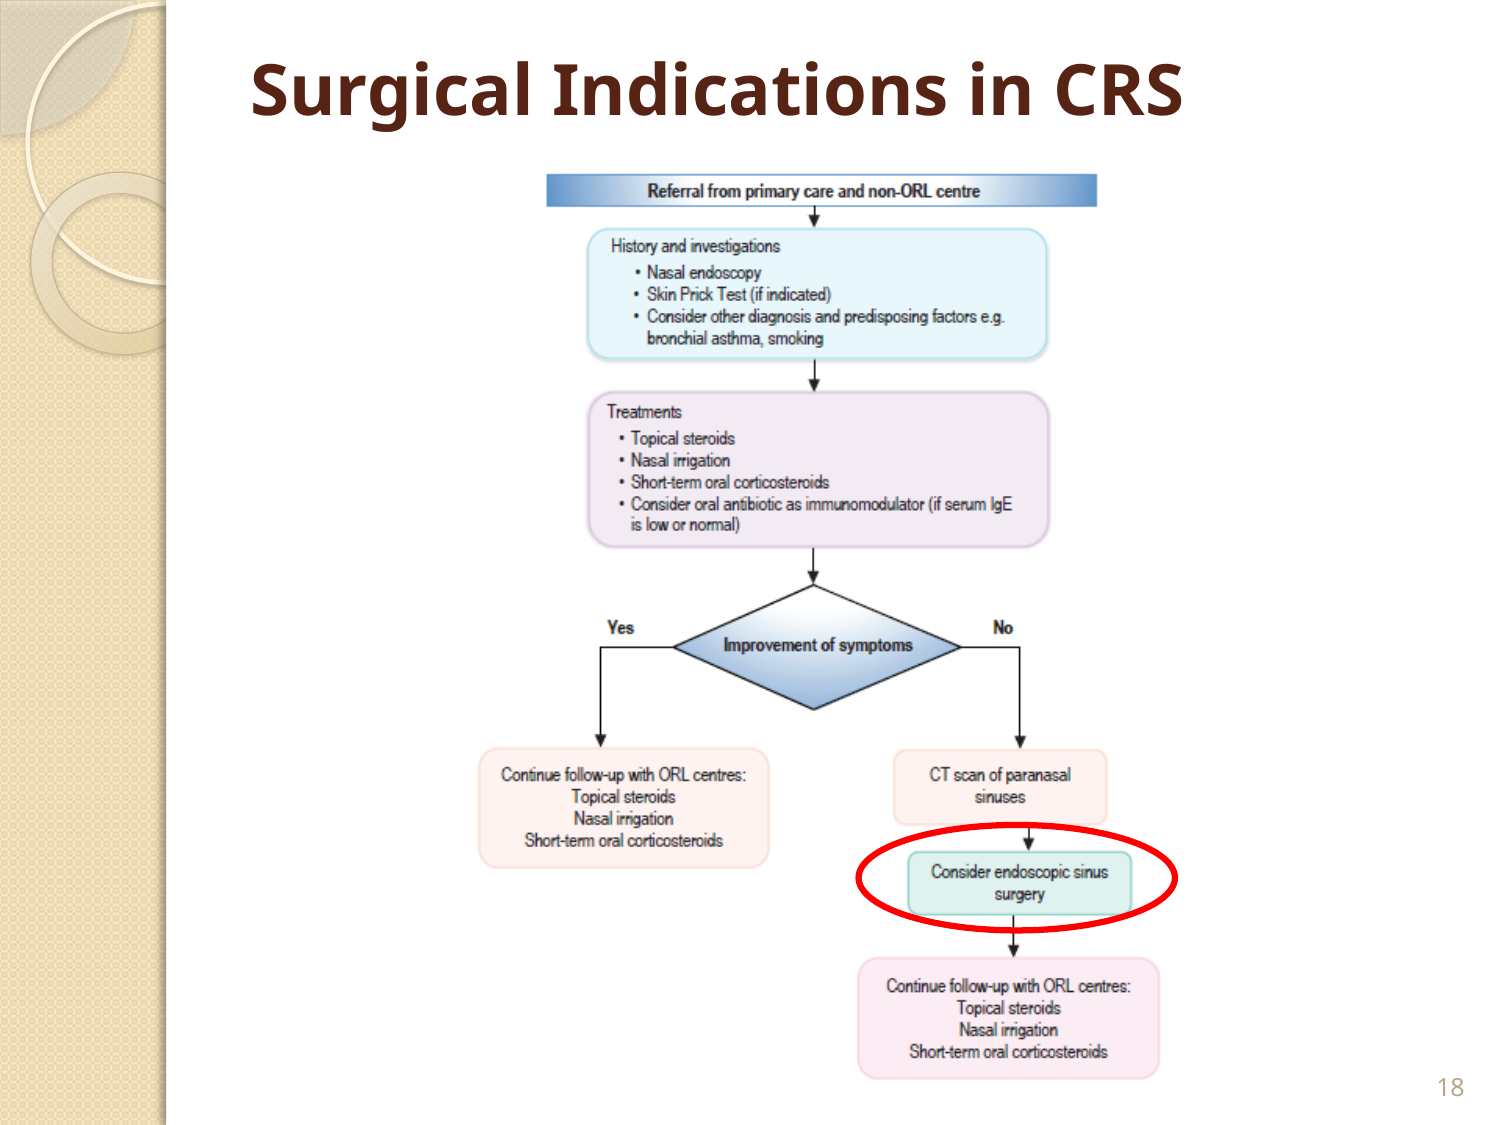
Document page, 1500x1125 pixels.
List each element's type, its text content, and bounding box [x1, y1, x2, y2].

slide_number 18 [1413, 1034, 1488, 1113]
title Surgical Indications in CRS [235, 37, 1466, 138]
picture [452, 168, 1188, 1088]
